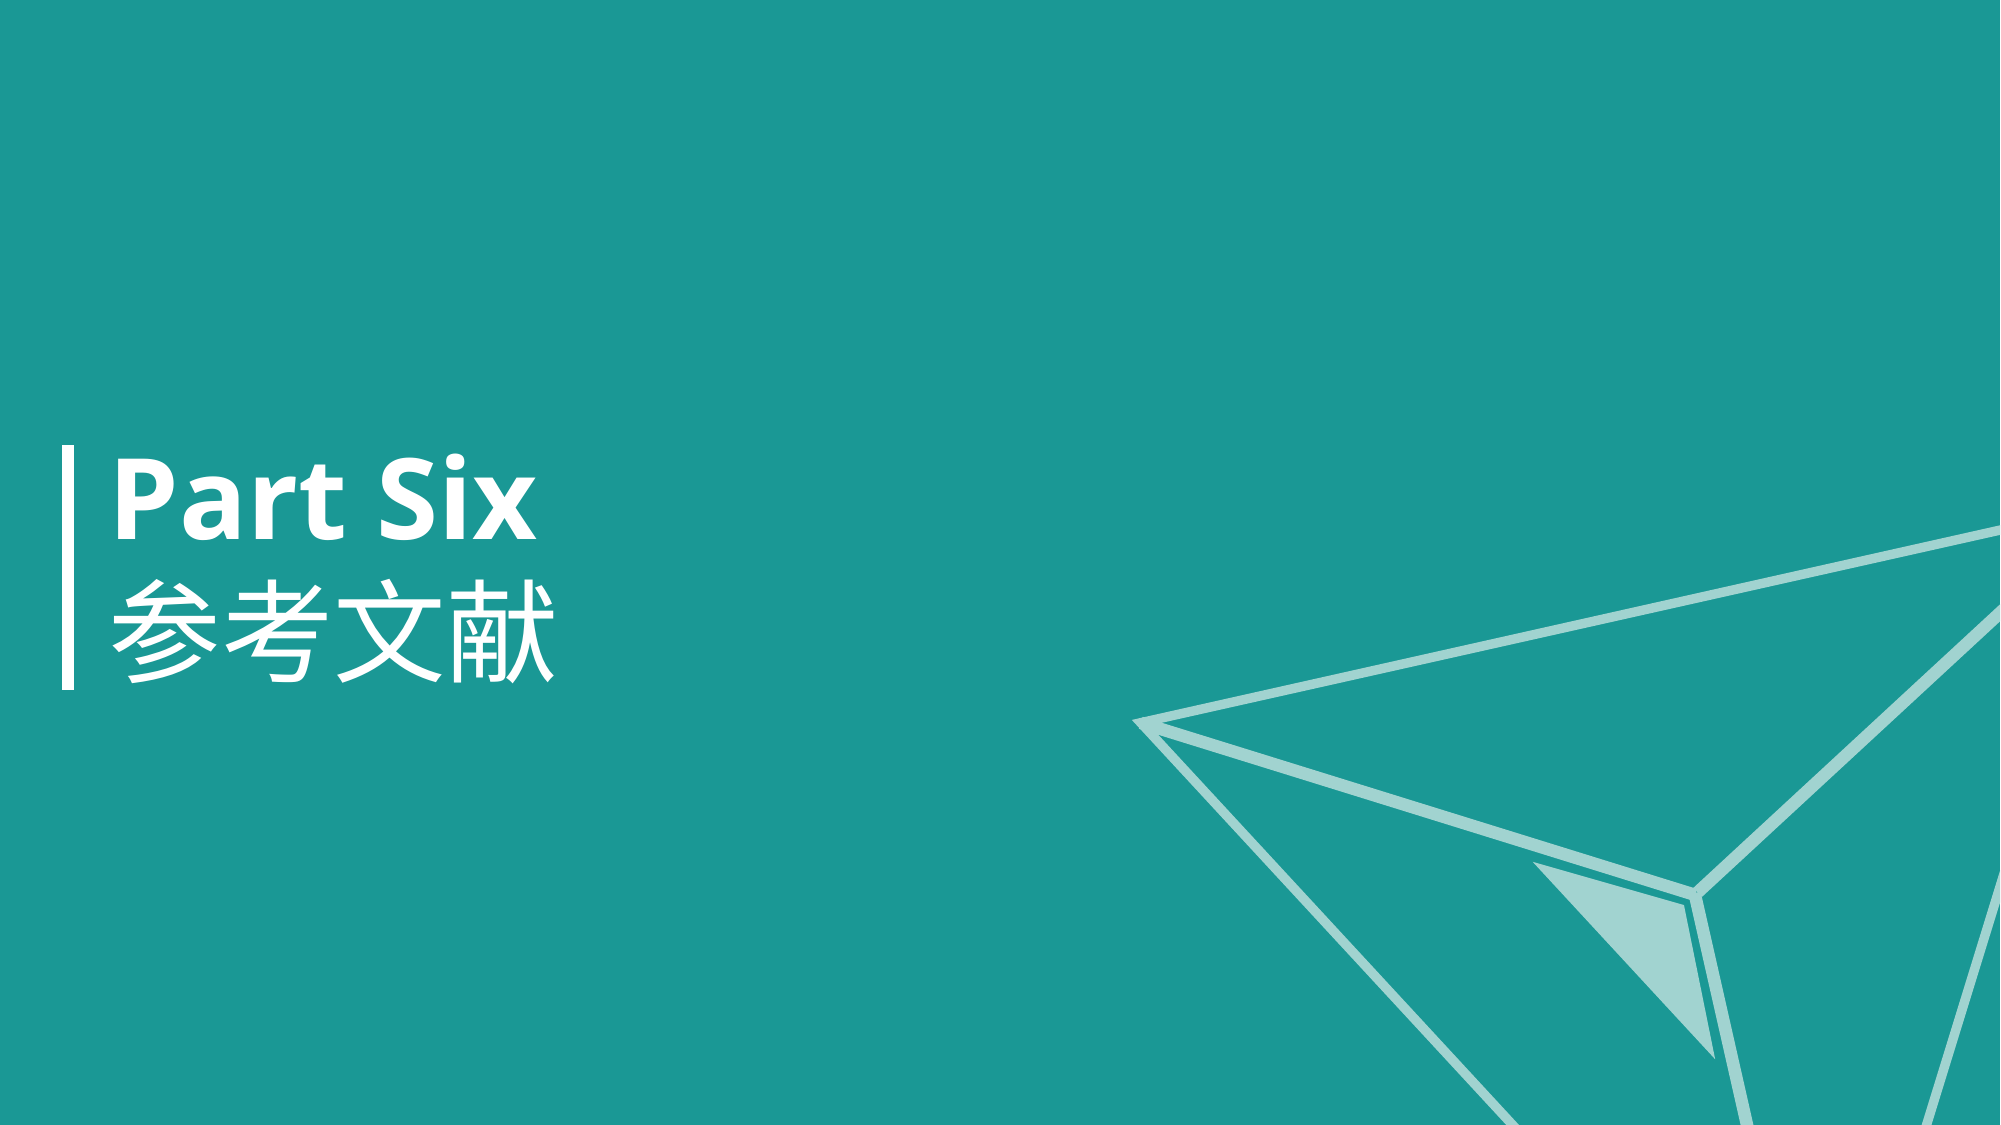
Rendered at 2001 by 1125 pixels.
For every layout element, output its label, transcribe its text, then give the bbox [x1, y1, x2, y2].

text_box Part Six 参考文献 [94, 419, 1050, 705]
